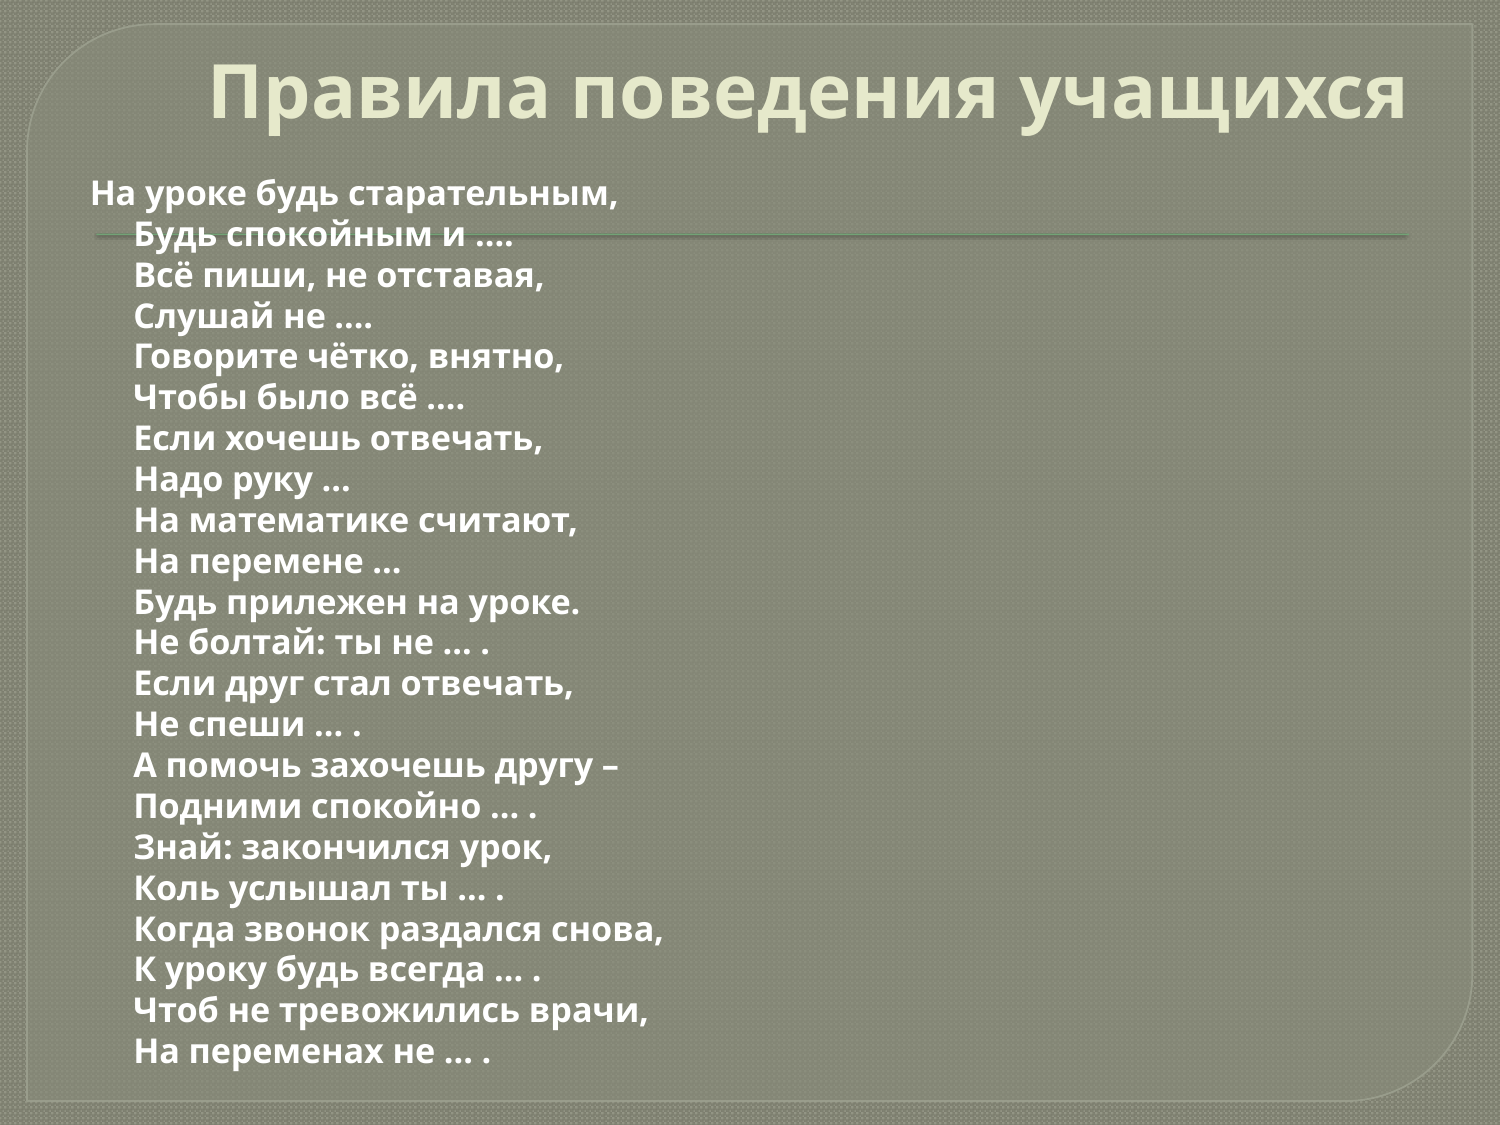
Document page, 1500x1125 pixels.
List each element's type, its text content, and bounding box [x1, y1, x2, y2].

title Правила поведения учащихся [75, 45, 1425, 141]
list На уроке будь старательным, Будь спокойным и …. Всё пиши, не отставая, Слушай не …. Говорите чётко, внятно, Чтобы было всё …. Если хочешь отвечать, Надо руку … На математике считают, На перемене … Будь прилежен на уроке. Не болтай: ты не … . Если друг стал отвечать, Не спеши … . А помочь захочешь другу – Подними спокойно … . Знай: закончился урок, Коль услышал ты … . Когда звонок раздался снова, К уроку будь всегда … . Чтоб не тревожились врачи, На переменах не … . [75, 164, 1425, 1079]
